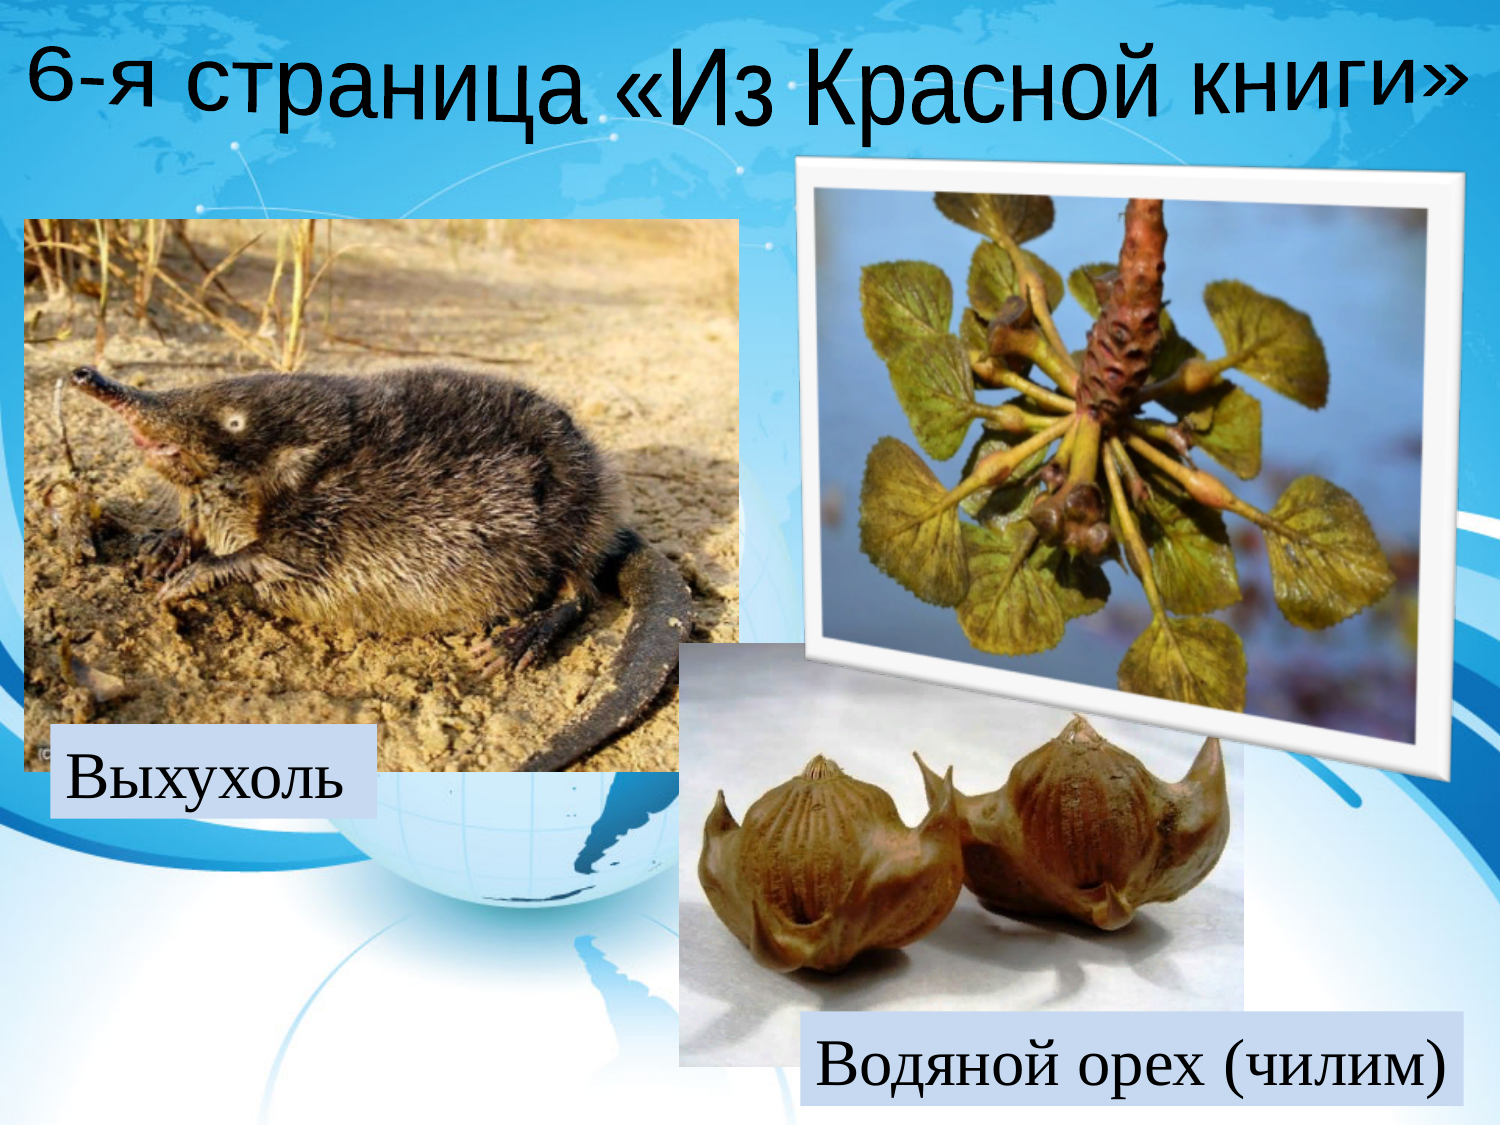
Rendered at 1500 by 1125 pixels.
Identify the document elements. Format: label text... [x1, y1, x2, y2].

text_box Водяной орех (чилим) [800, 1011, 1464, 1106]
text_box Выхухоль [50, 781, 378, 819]
picture [0, 0, 1500, 1125]
